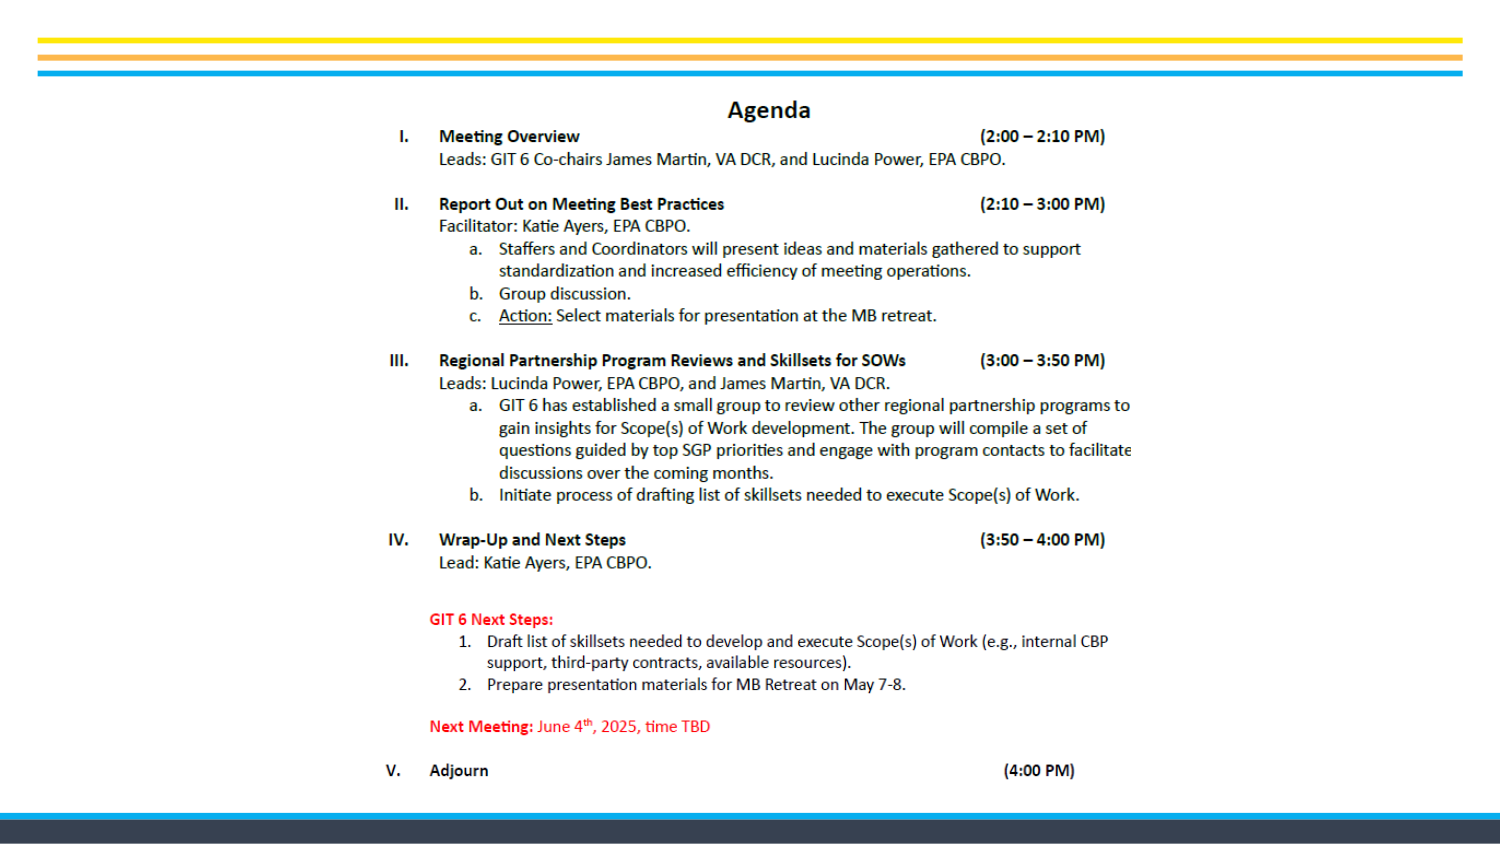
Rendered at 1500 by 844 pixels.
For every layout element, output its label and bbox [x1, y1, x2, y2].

picture [369, 82, 1131, 794]
